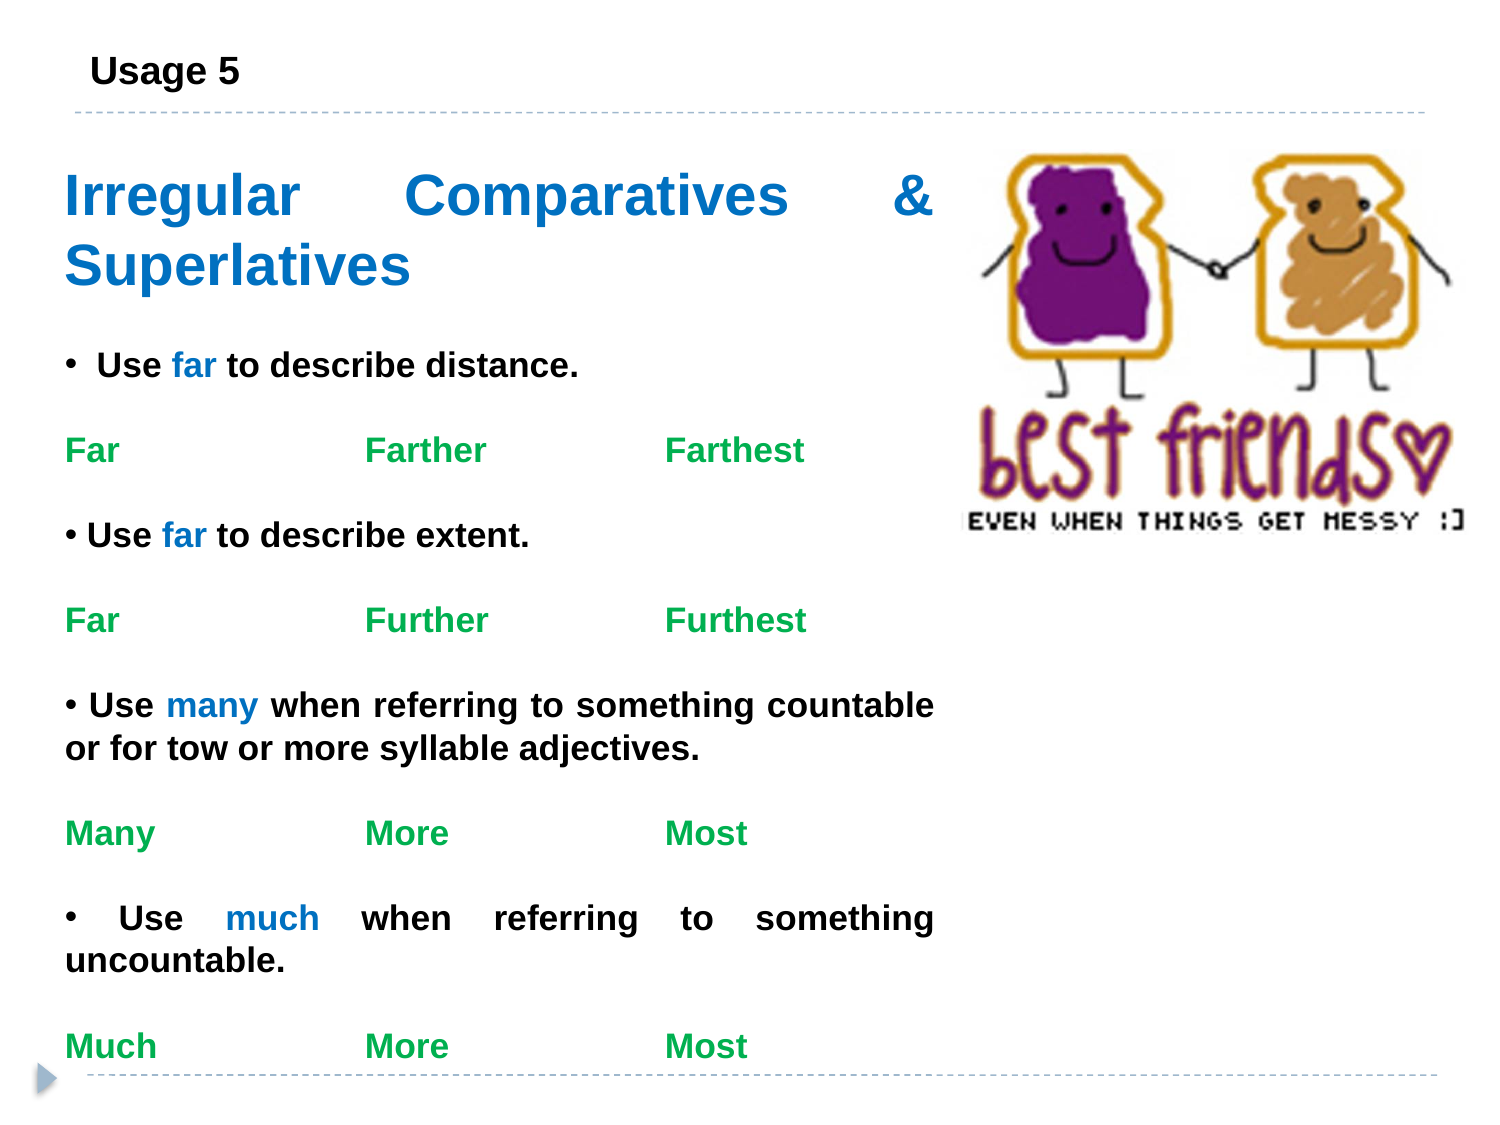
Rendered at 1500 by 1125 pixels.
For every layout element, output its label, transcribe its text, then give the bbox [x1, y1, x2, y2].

picture [959, 149, 1476, 535]
title Usage 5 [75, 37, 1425, 100]
text_box Irregular Comparatives & Superlatives Use far to describe distance. Far Farther Farthest Use far to describe extent. Far Further Furthest Use many when referring to something countable or for tow or more syllable adjectives. Many More Most Use much when referring to something uncountable. Much More Most [49, 149, 950, 1073]
